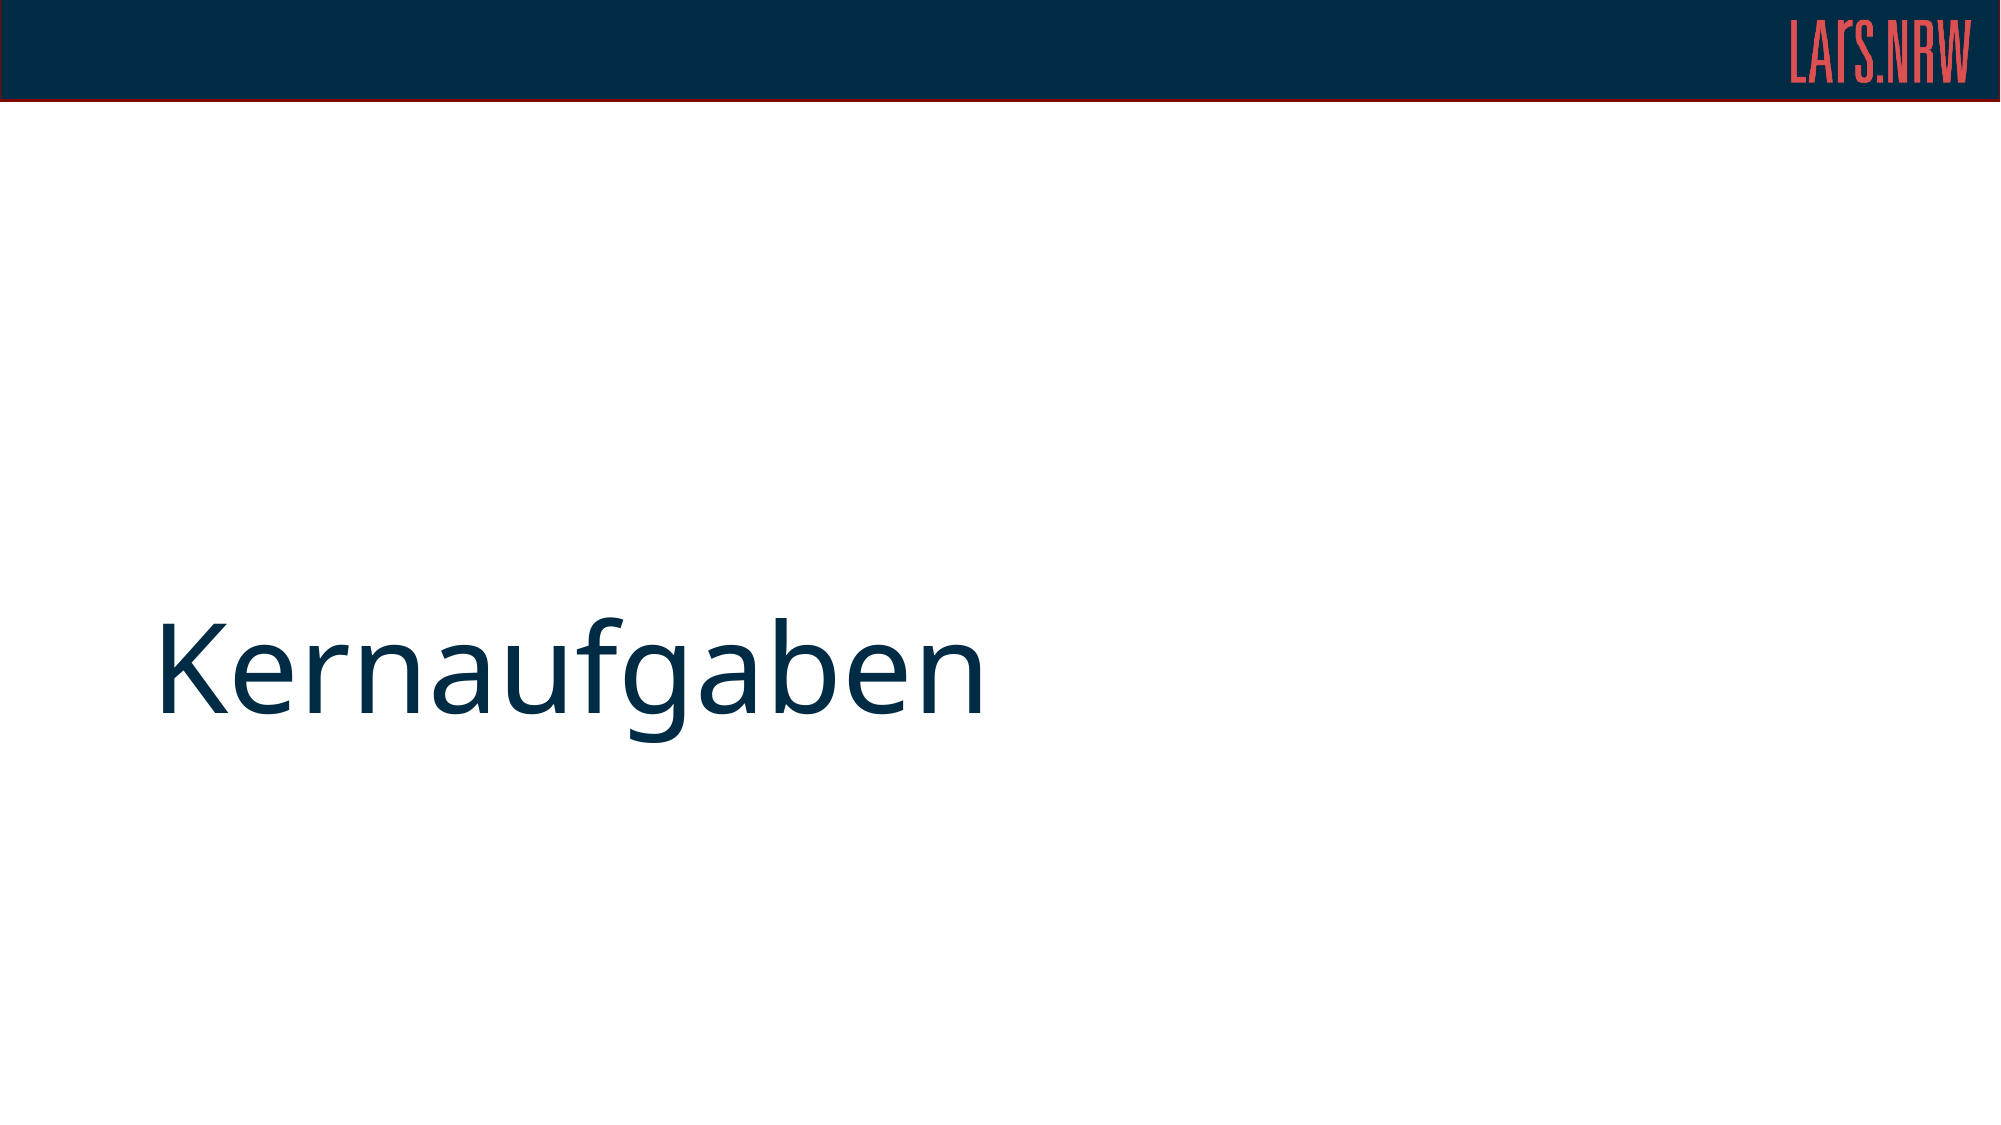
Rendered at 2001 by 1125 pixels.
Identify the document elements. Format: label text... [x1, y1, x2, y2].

title Kernaufgaben [136, 280, 1862, 749]
picture [1773, 6, 1977, 99]
